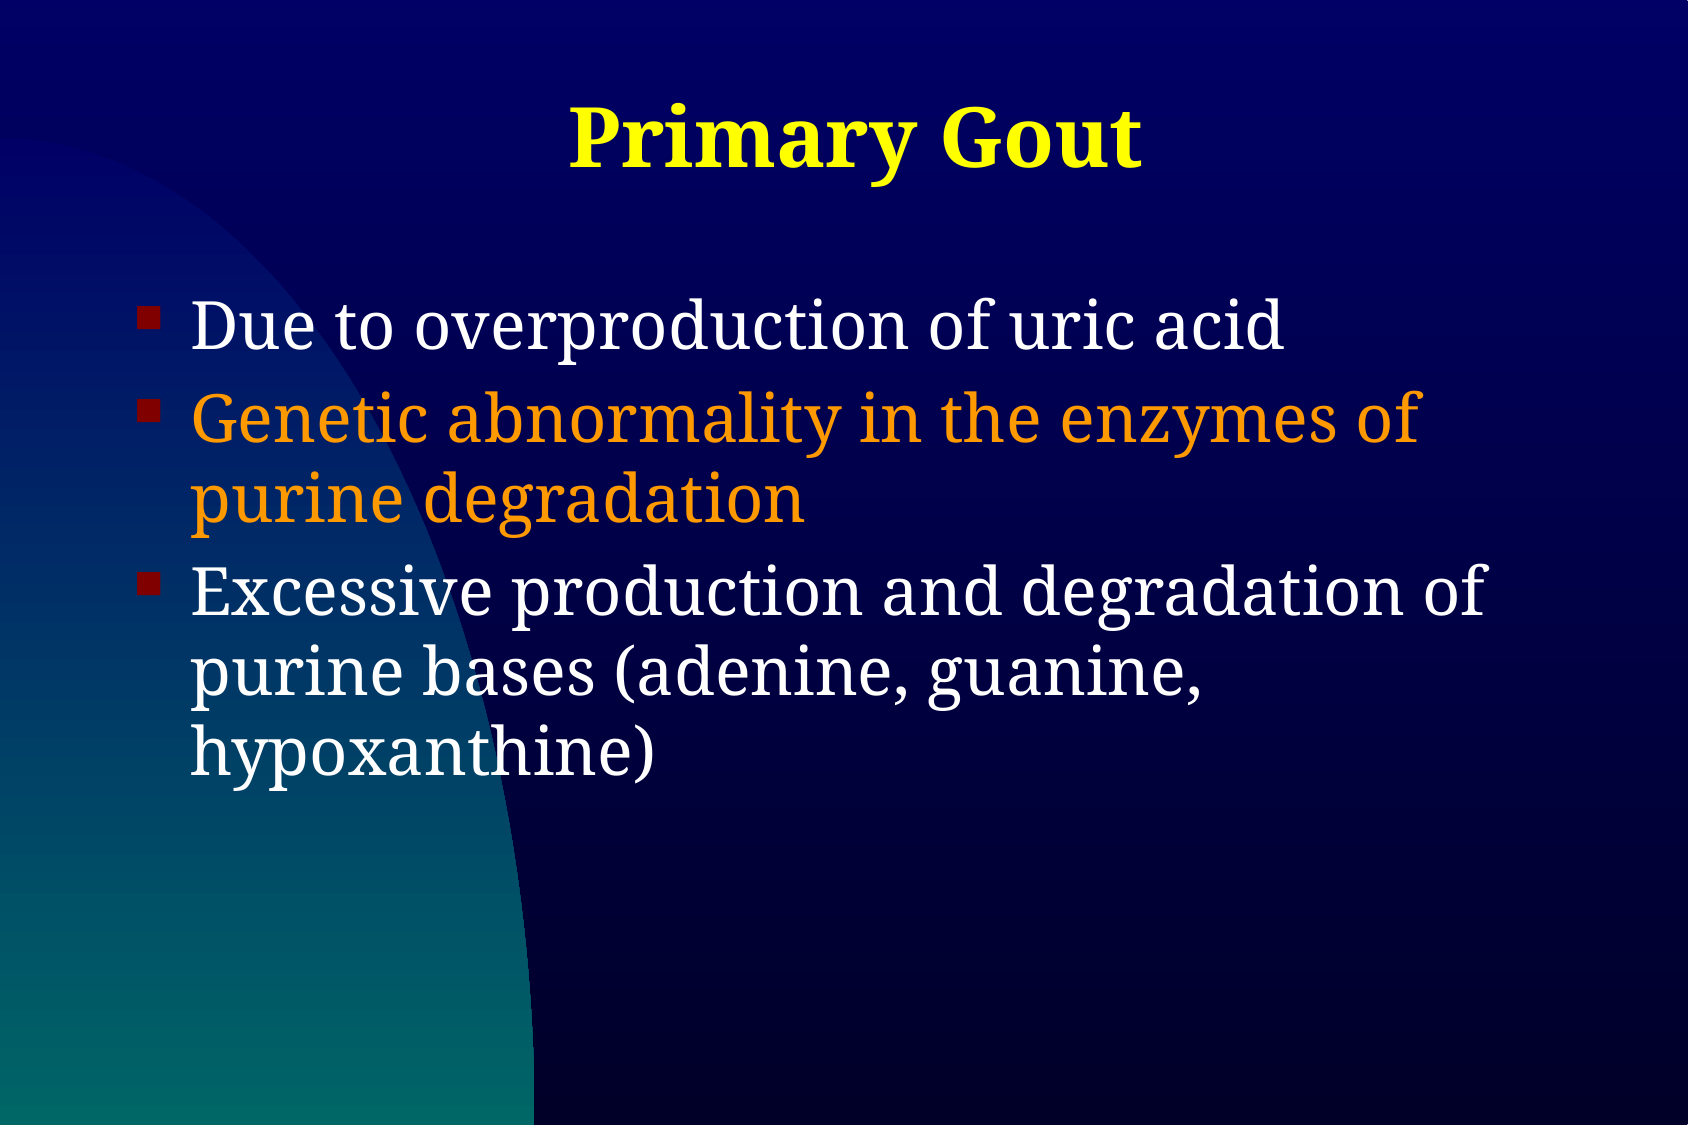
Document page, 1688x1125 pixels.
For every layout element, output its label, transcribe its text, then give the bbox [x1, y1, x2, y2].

title Primary Gout [181, 87, 1532, 205]
list Due to overproduction of uric acid Genetic abnormality in the enzymes of purine degradation Excessive production and degradation of purine bases (adenine, guanine, hypoxanthine) [118, 275, 1550, 1050]
